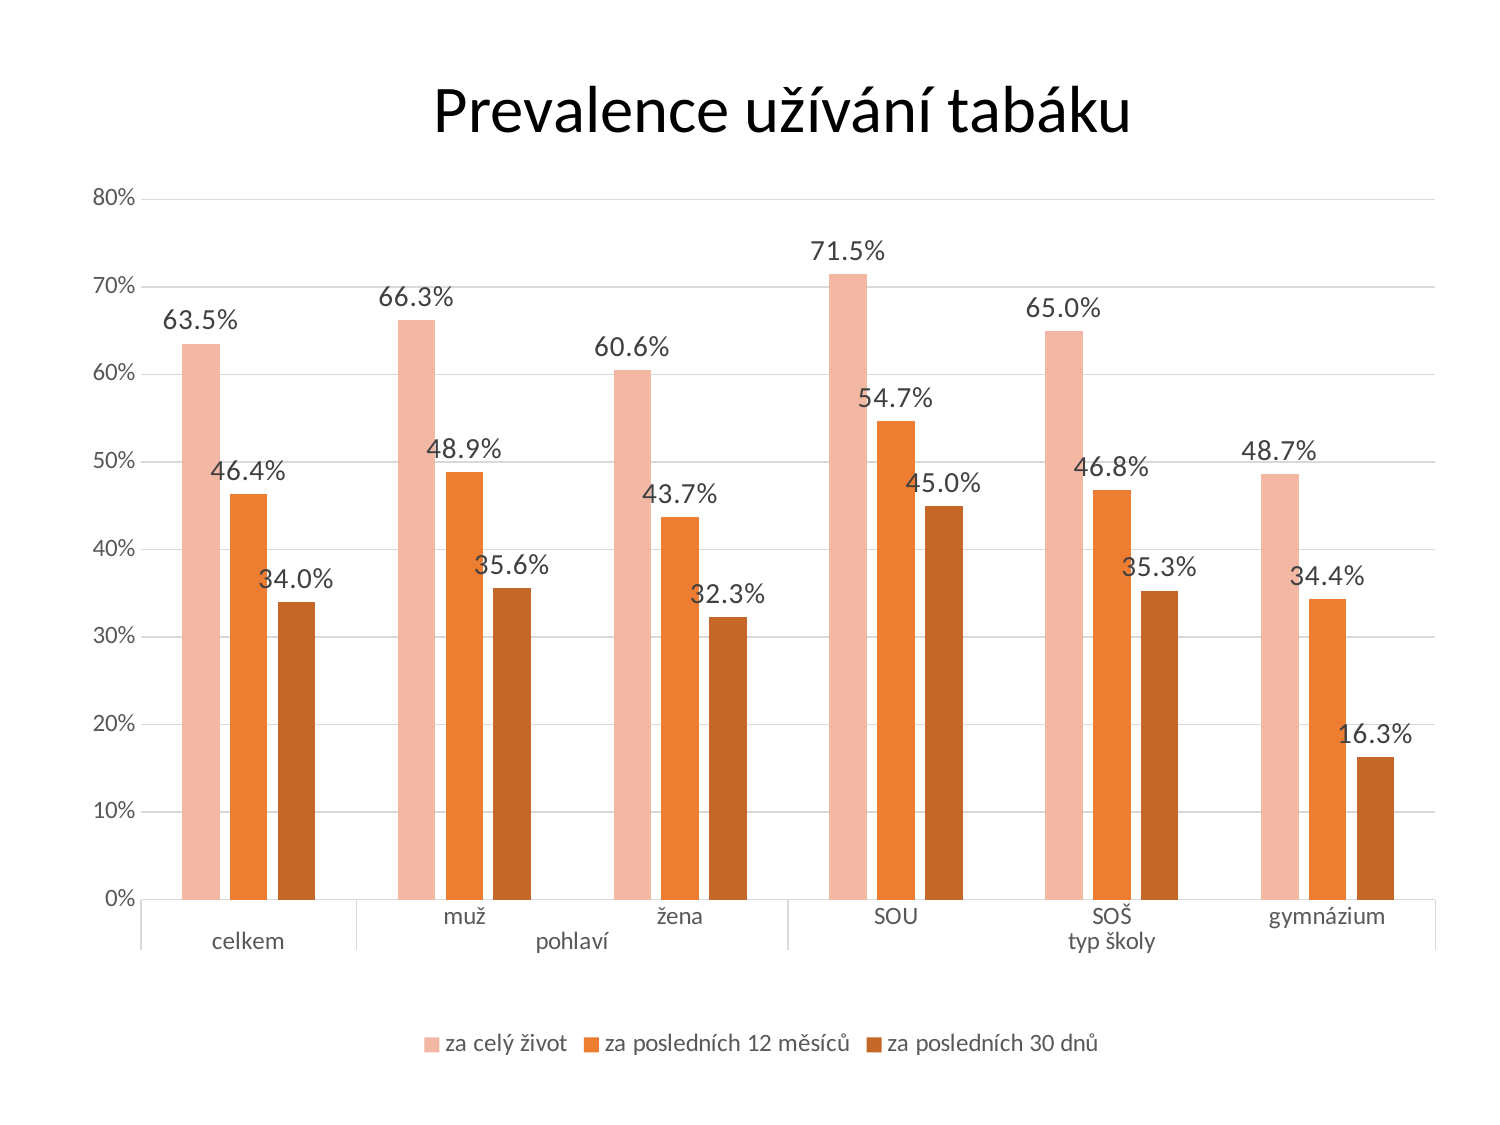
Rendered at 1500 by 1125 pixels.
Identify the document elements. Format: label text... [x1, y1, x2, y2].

chart [60, 154, 1463, 1064]
text_box Prevalence užívání tabáku [419, 58, 1254, 154]
